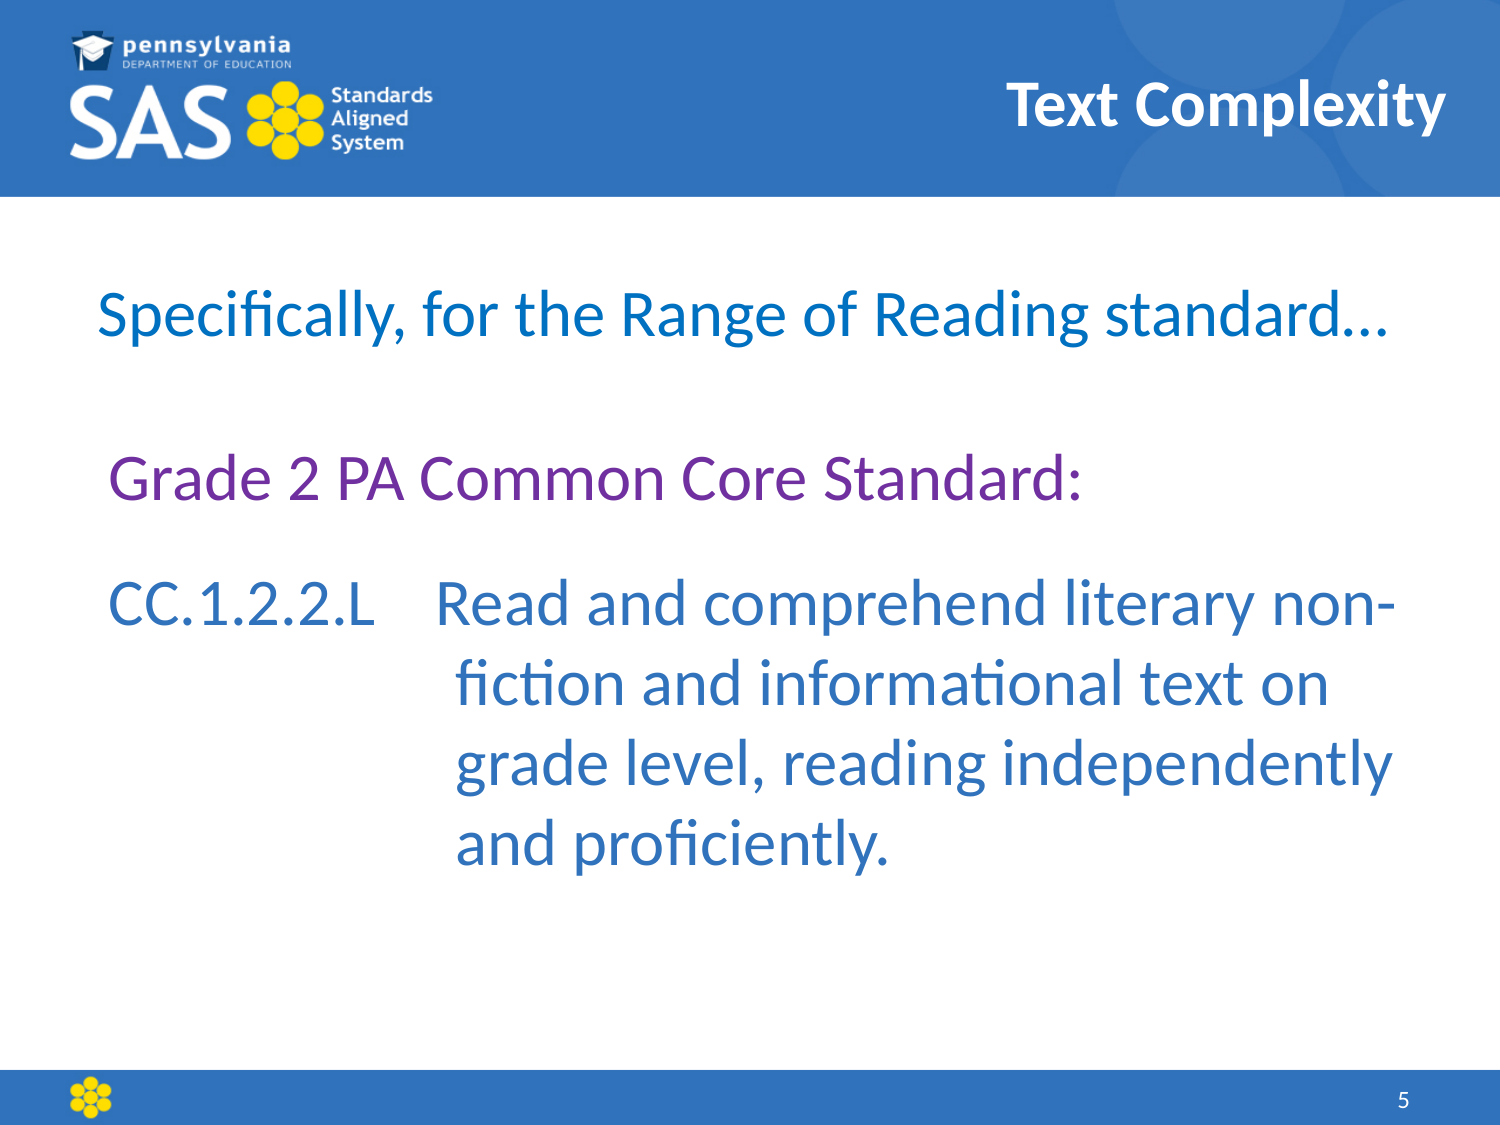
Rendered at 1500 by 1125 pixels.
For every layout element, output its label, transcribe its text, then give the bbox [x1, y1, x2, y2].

list Specifically, for the Range of Reading standard… Grade 2 PA Common Core Standard: CC.1.2.2.L Read and comprehend literary non-fiction and informational text on grade level, reading independently and proficiently. [37, 262, 1451, 1003]
title Text Complexity [0, 0, 1463, 201]
picture [0, 0, 1500, 1125]
slide_number 5 [1247, 1072, 1425, 1125]
